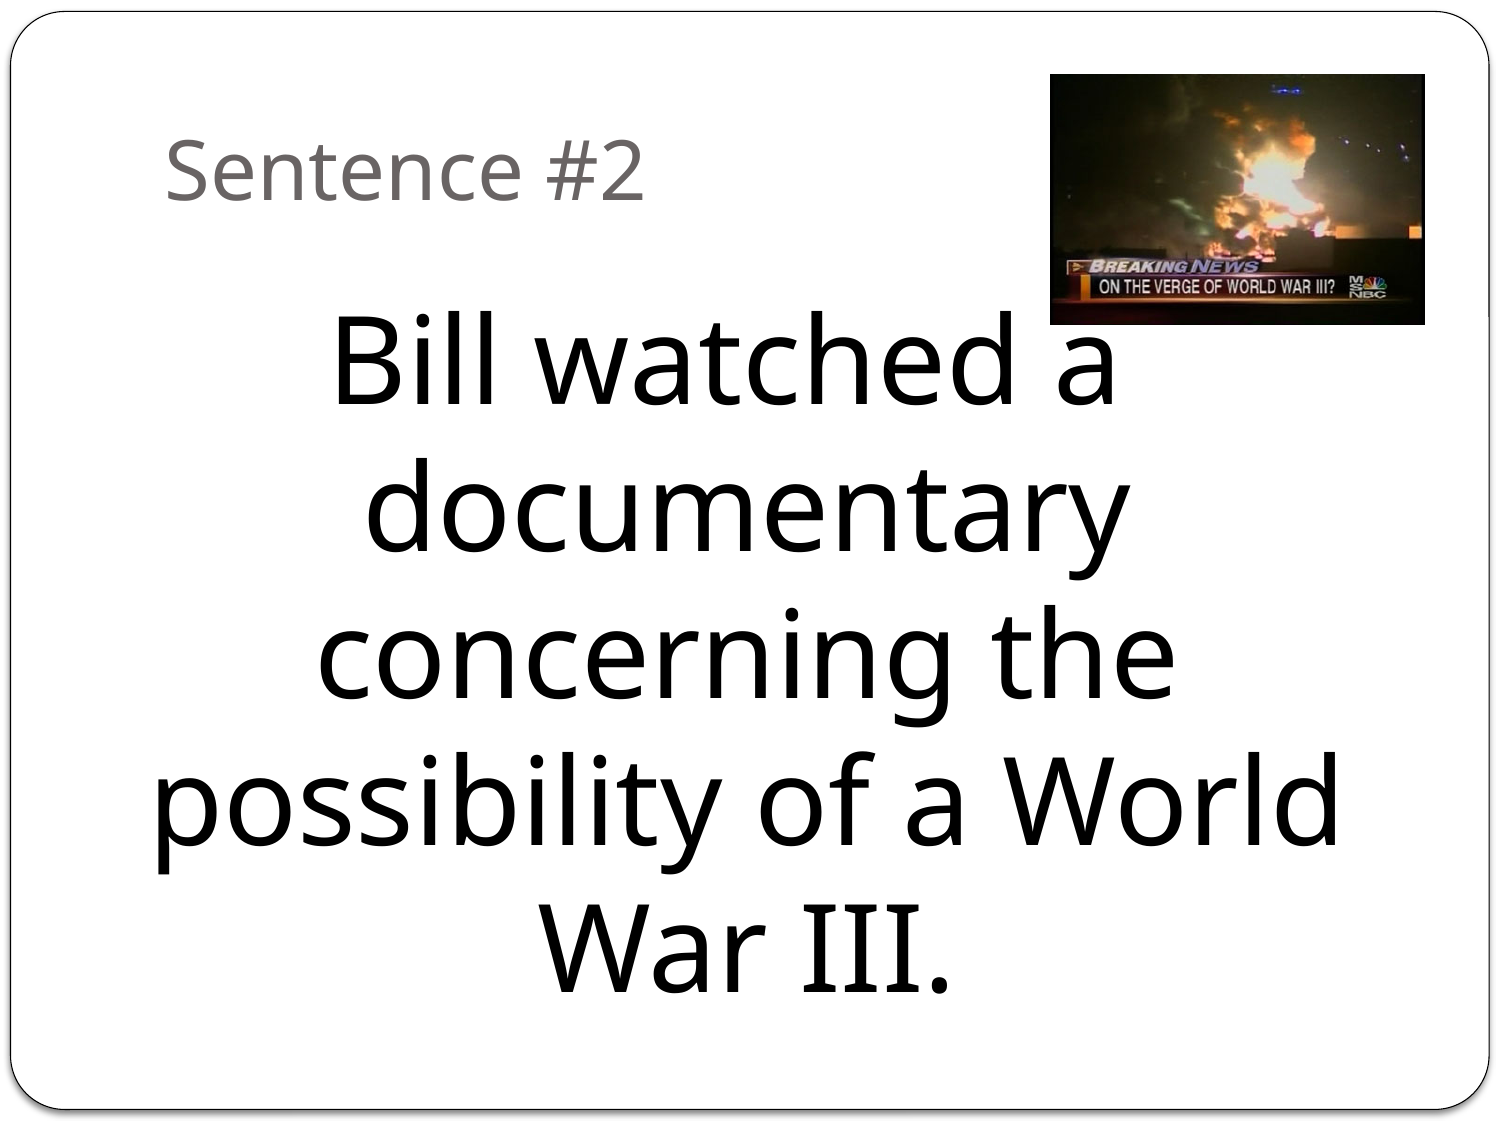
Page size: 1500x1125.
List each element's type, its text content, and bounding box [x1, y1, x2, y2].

list Bill watched a documentary concerning the possibility of a World War III. [87, 275, 1363, 1025]
title Sentence #2 [150, 45, 1425, 233]
picture [1049, 74, 1426, 326]
